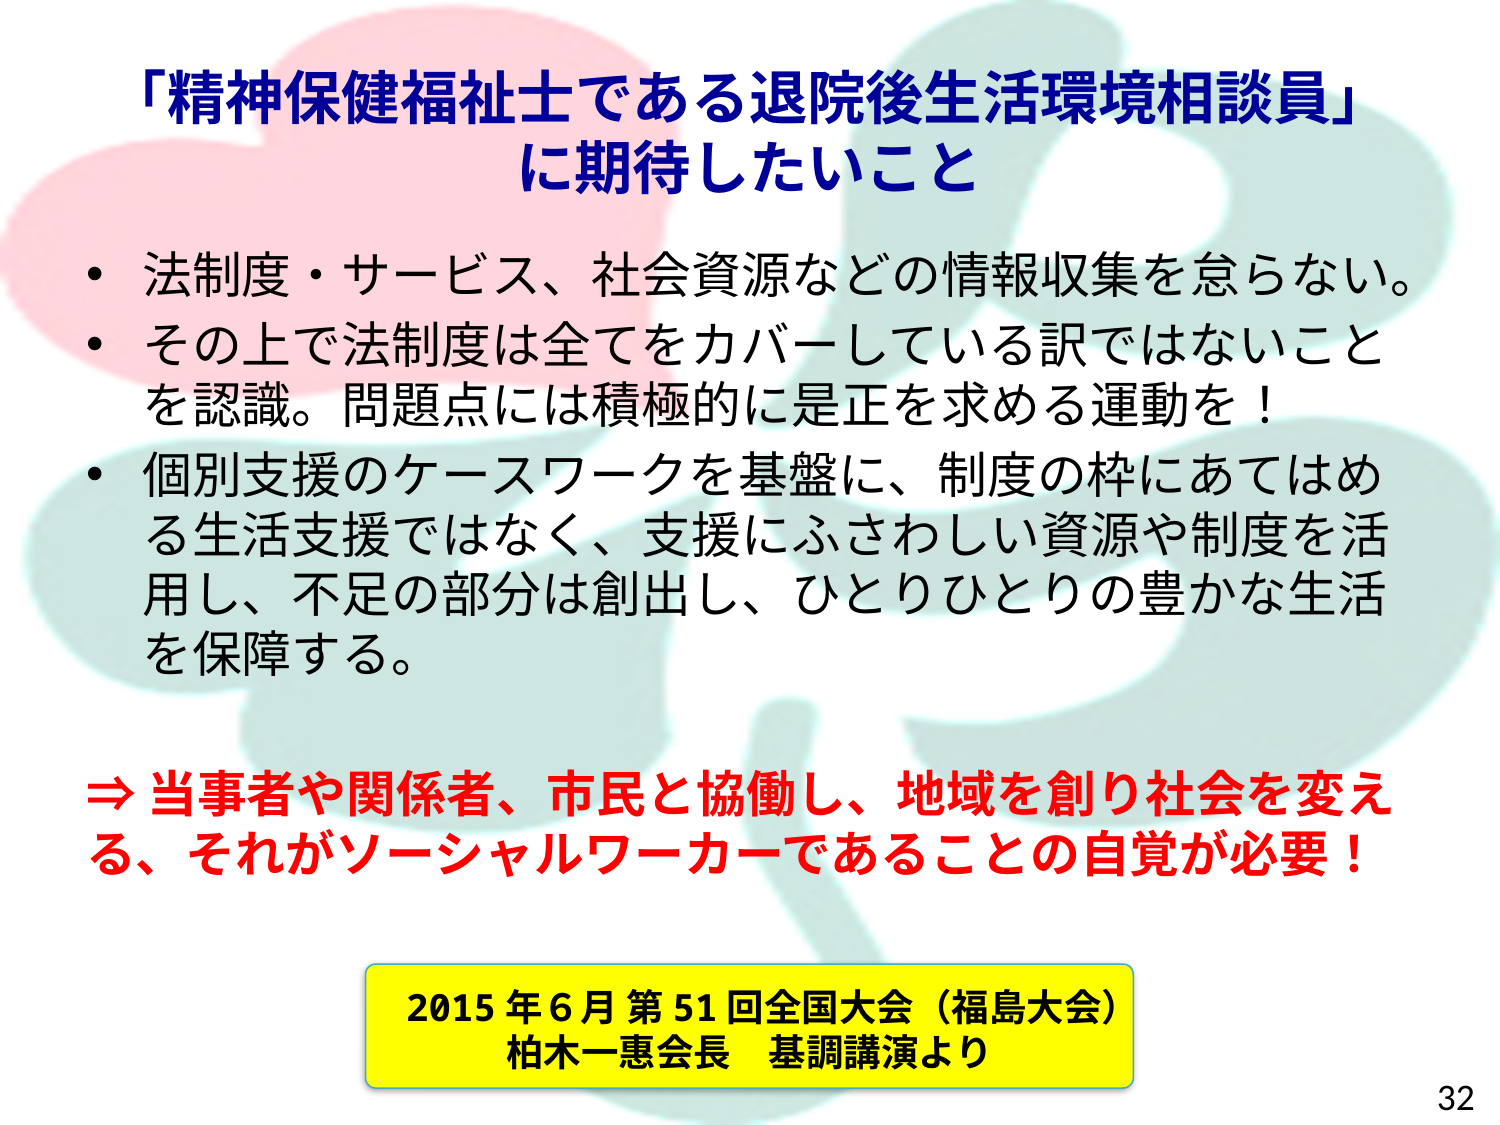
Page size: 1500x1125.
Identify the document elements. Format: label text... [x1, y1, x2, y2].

slide_number 32 [1139, 1065, 1490, 1125]
list 法制度・サービス、社会資源などの情報収集を怠らない。 その上で法制度は全てをカバーしている訳ではないことを認識。問題点には積極的に是正を求める運動を！ 個別支援のケースワークを基盤に、制度の枠にあてはめる生活支援ではなく、支援にふさわしい資源や制度を活用し、不足の部分は創出し、ひとりひとりの豊かな生活を保障する。 ⇒当事者や関係者、市民と協働し、地域を創り社会を変える、それがソーシャルワーカーであることの自覚が必要！ [71, 236, 1428, 1016]
picture [0, 0, 1500, 1125]
text_box 2015年６月 第51回全国大会（福島大会） 柏木一惠会長 基調講演より [364, 963, 1135, 1089]
title 「精神保健福祉士である退院後生活環境相談員」 に期待したいこと [57, 78, 1442, 184]
